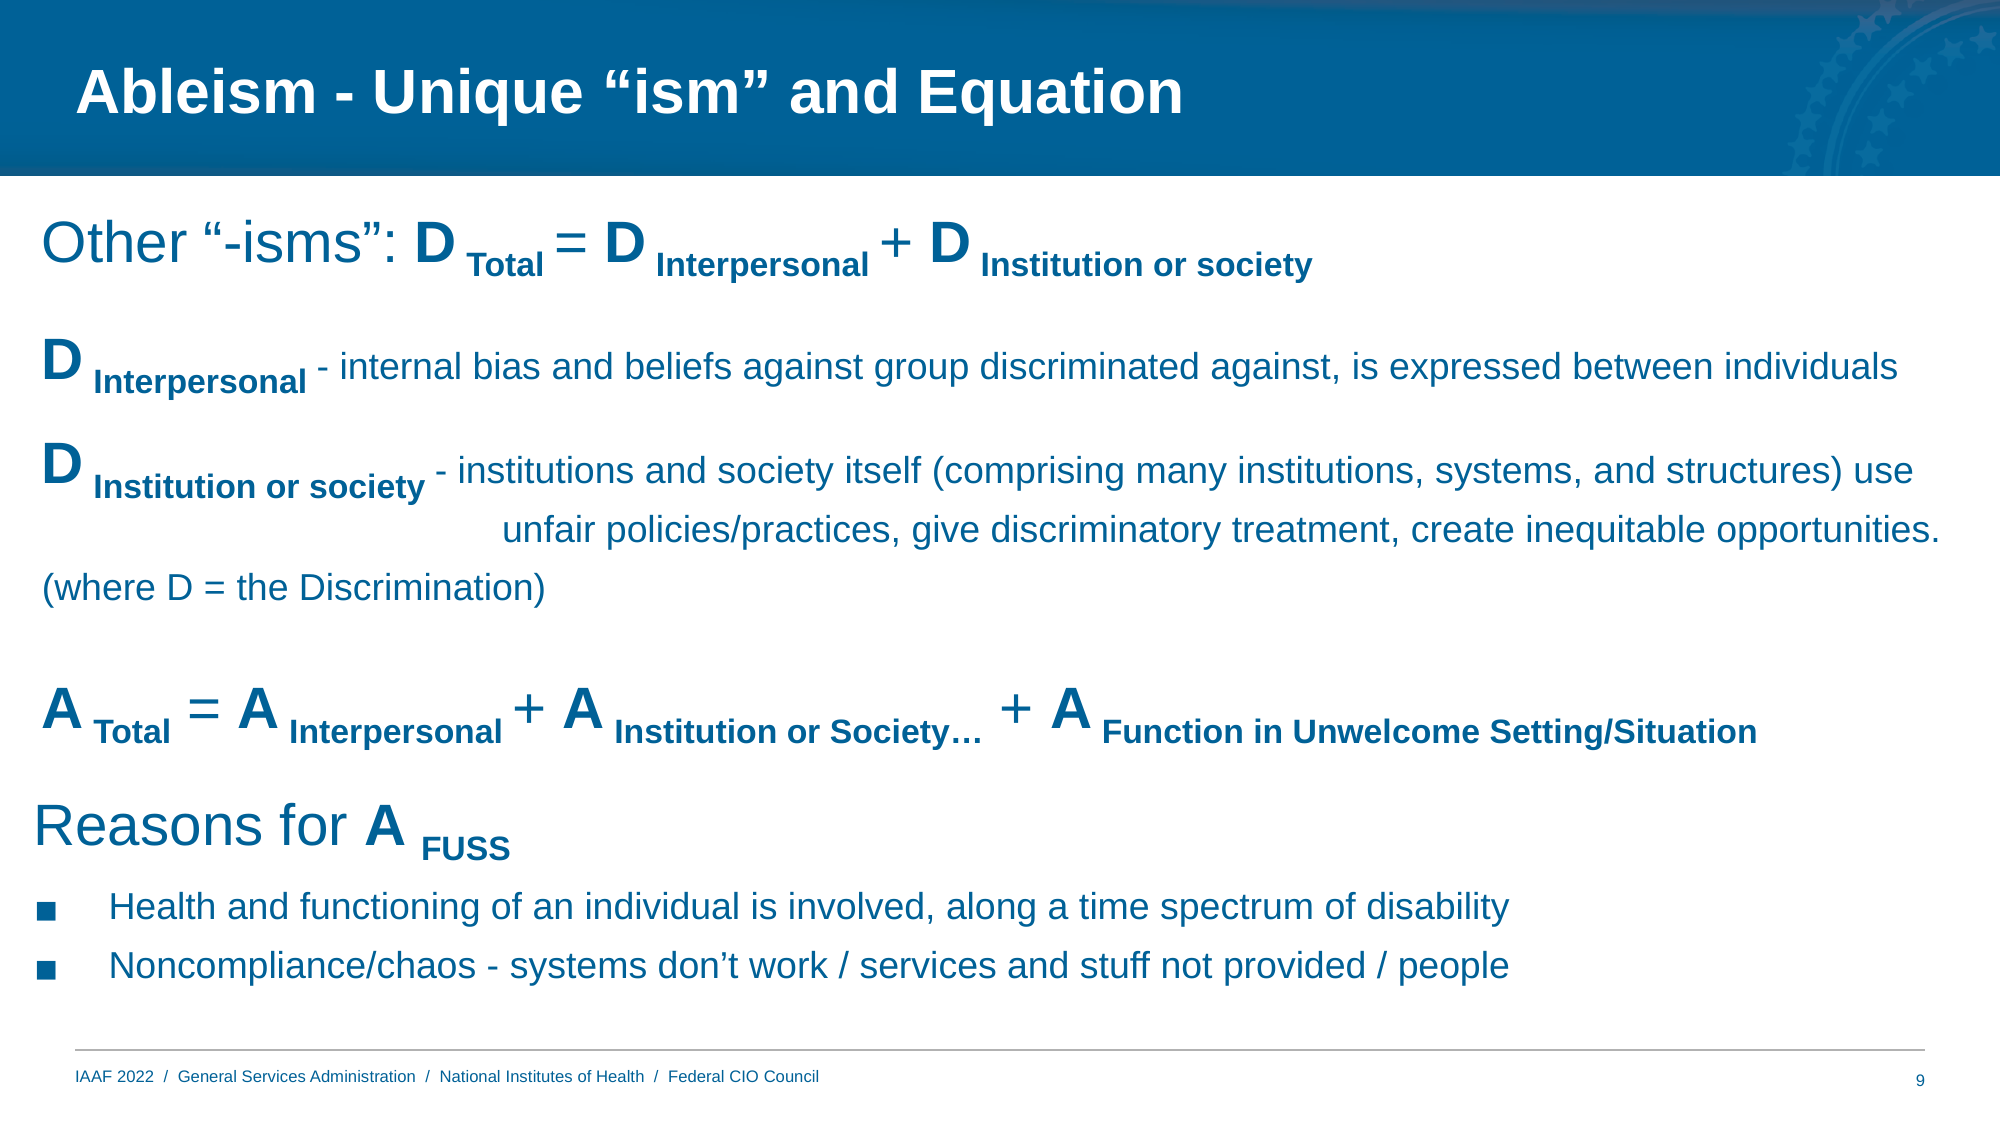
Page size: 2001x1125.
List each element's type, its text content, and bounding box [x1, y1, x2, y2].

list Other “-isms”: D Total = D Interpersonal + D Institution or society D Interpersonal - internal bias and beliefs against group discriminated against, is expressed between individuals D Institution or society - institutions and society itself (comprising many institutions, systems, and structures) use unfair policies/practices, give discriminatory treatment, create inequitable opportunities. (where D = the Discrimination) A Total = A Interpersonal + A Institution or Society… + A Function in Unwelcome Setting/Situation Reasons for A FUSS Health and functioning of an individual is involved, along a time spectrum of disability Noncompliance/chaos - systems don’t work / services and stuff not provided / people [18, 196, 1989, 1035]
slide_number 9 [1880, 1065, 1925, 1095]
title Ableism - Unique “ism” and Equation [75, 52, 1800, 128]
picture [0, 168, 666, 176]
picture [0, 0, 2000, 176]
